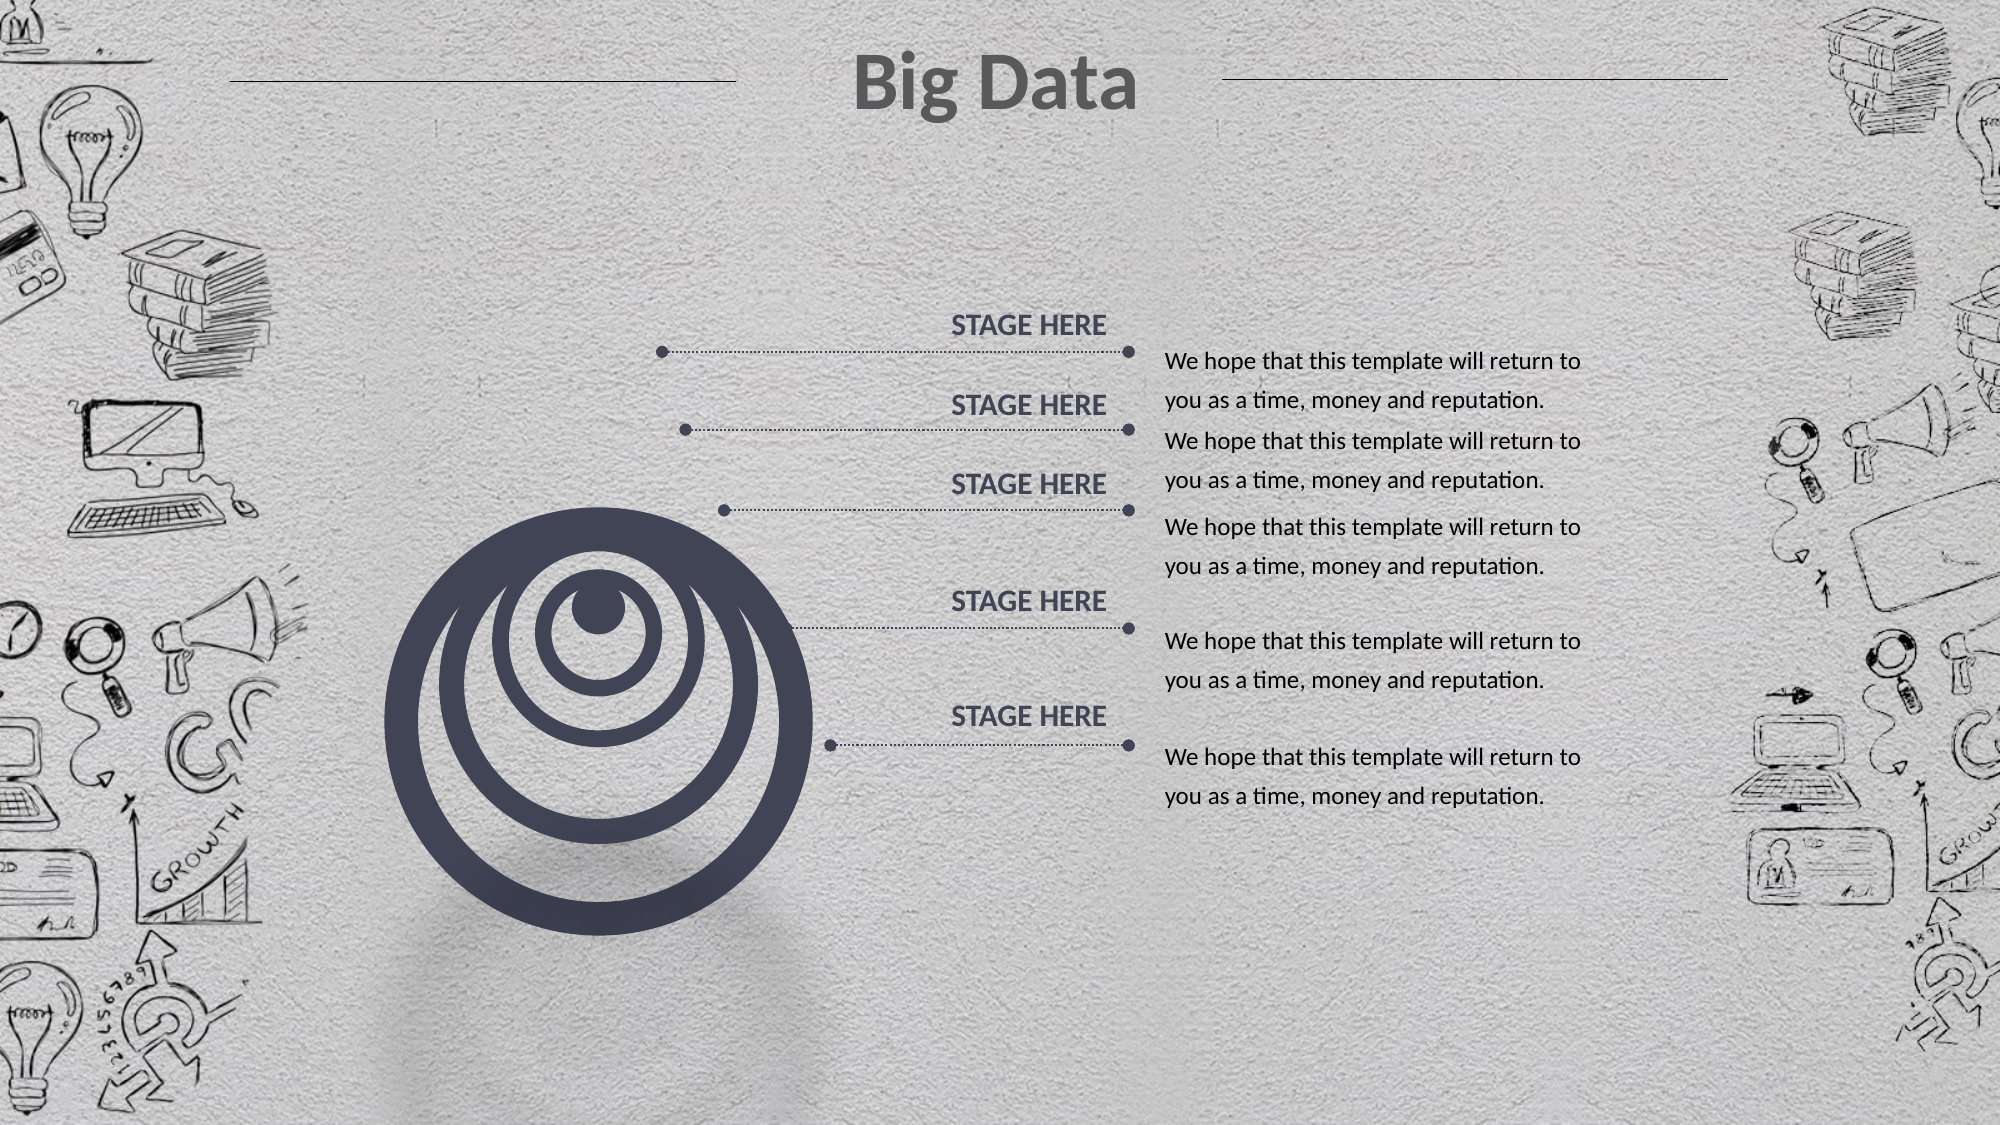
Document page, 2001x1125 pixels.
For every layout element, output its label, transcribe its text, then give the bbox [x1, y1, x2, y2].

text_box STAGE HERE [936, 688, 1123, 741]
text_box We hope that this template will return to you as a time, money and reputation. [1149, 501, 1625, 587]
text_box [533, 568, 664, 698]
text_box STAGE HERE [936, 573, 1123, 626]
text_box [570, 580, 627, 636]
picture [0, 0, 2000, 1125]
text_box STAGE HERE [936, 456, 1123, 509]
text_box We hope that this template will return to you as a time, money and reputation. [1149, 724, 1625, 817]
text_box [438, 524, 760, 844]
text_box We hope that this template will return to you as a time, money and reputation. [1149, 421, 1625, 501]
text_box [491, 533, 706, 749]
text_box We hope that this template will return to you as a time, money and reputation. [1149, 328, 1625, 421]
text_box We hope that this template will return to you as a time, money and reputation. [1149, 607, 1625, 701]
text_box STAGE HERE [936, 376, 1123, 429]
text_box [383, 506, 814, 892]
text_box STAGE HERE [936, 296, 1123, 349]
